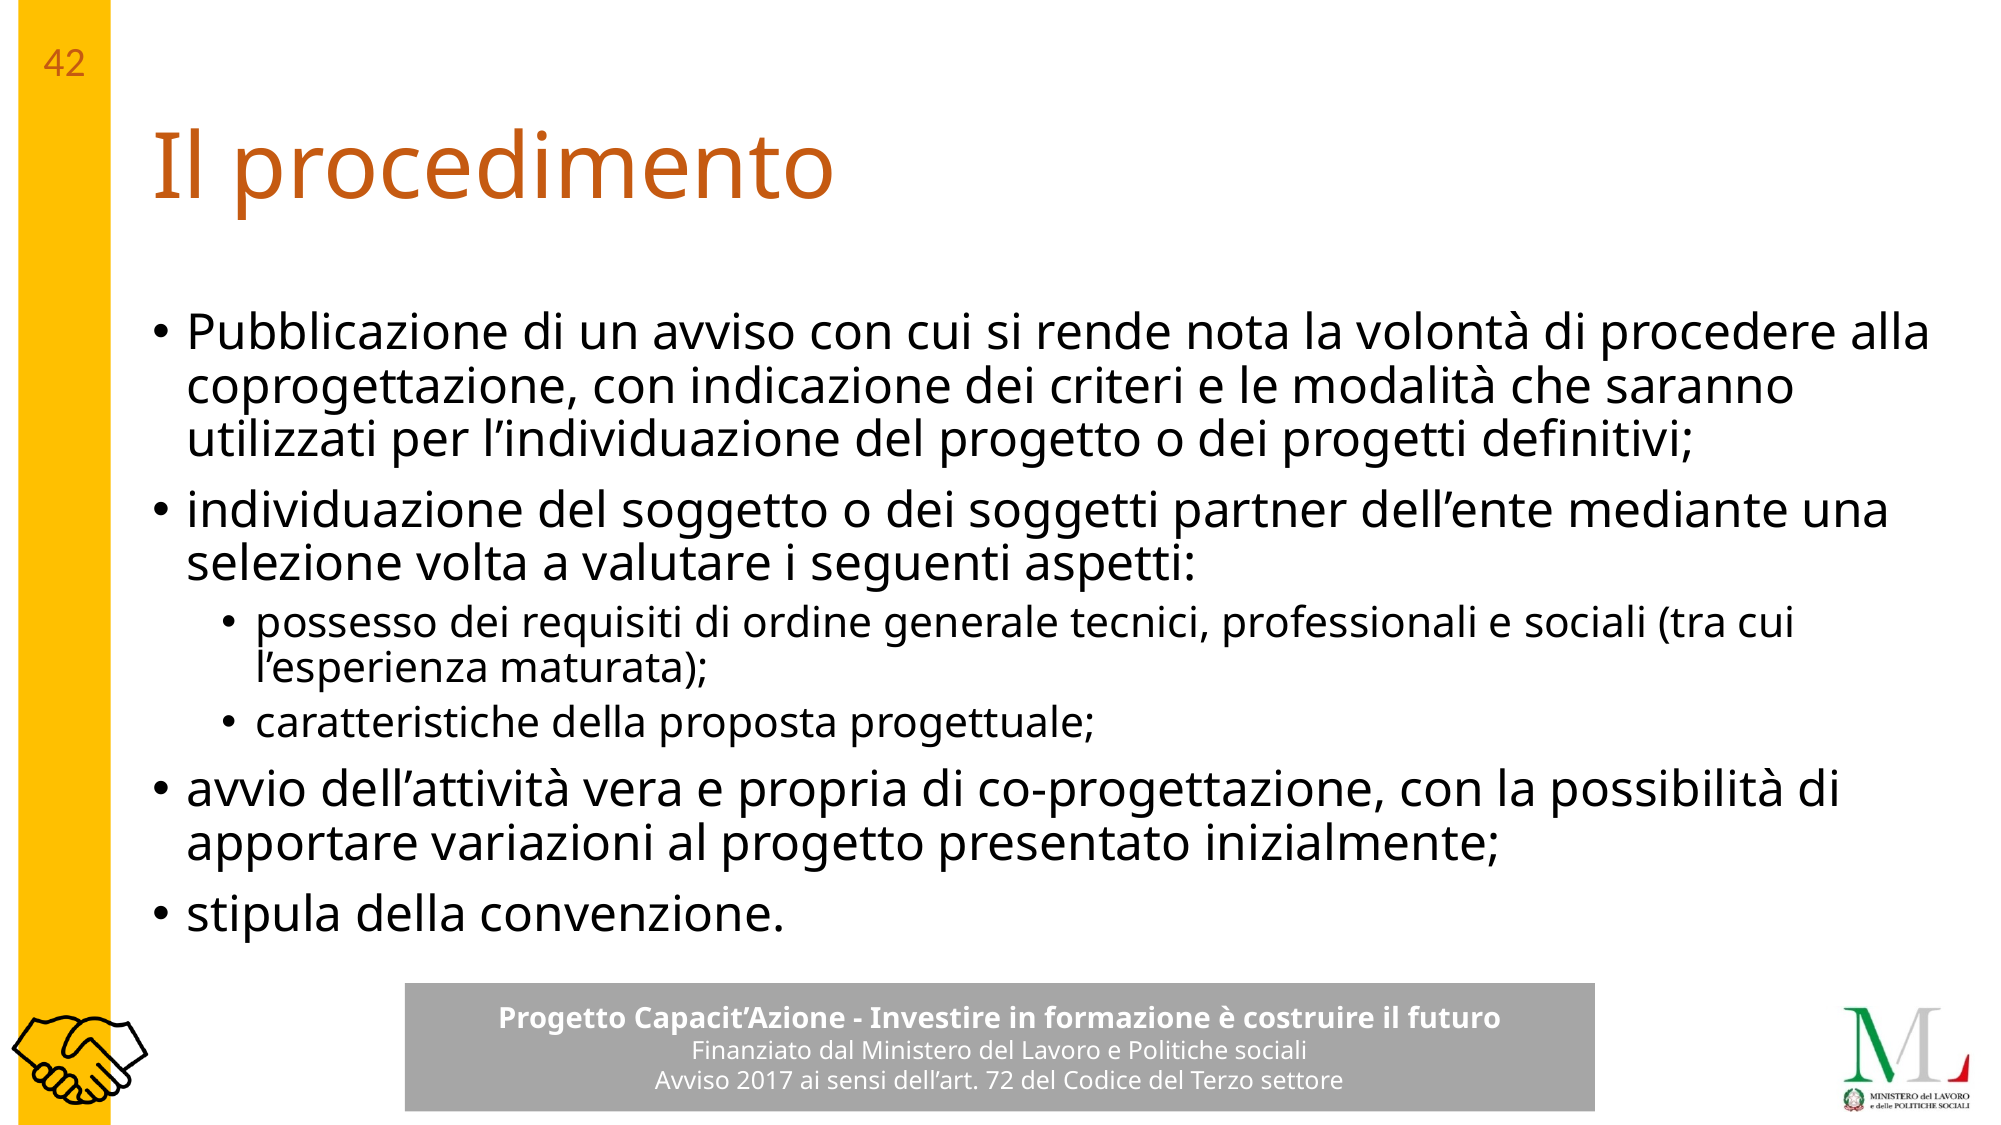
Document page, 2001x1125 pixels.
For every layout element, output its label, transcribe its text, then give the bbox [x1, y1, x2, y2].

picture [1826, 1006, 1987, 1112]
picture [10, 1009, 149, 1109]
slide_number 42 [1911, 1057, 1995, 1118]
list Pubblicazione di un avviso con cui si rende nota la volontà di procedere alla coprogettazione, con indicazione dei criteri e le modalità che saranno utilizzati per l’individuazione del progetto o dei progetti definitivi; individuazione del soggetto o dei soggetti partner dell’ente mediante una selezione volta a valutare i seguenti aspetti: possesso dei requisiti di ordine generale tecnici, professionali e sociali (tra cui l’esperienza maturata); caratteristiche della proposta progettuale; avvio dell’attività vera e propria di co-progettazione, con la possibilità di apportare variazioni al progetto presentato inizialmente; stipula della convenzione. [137, 299, 1972, 950]
title Il procedimento [137, 59, 1863, 278]
